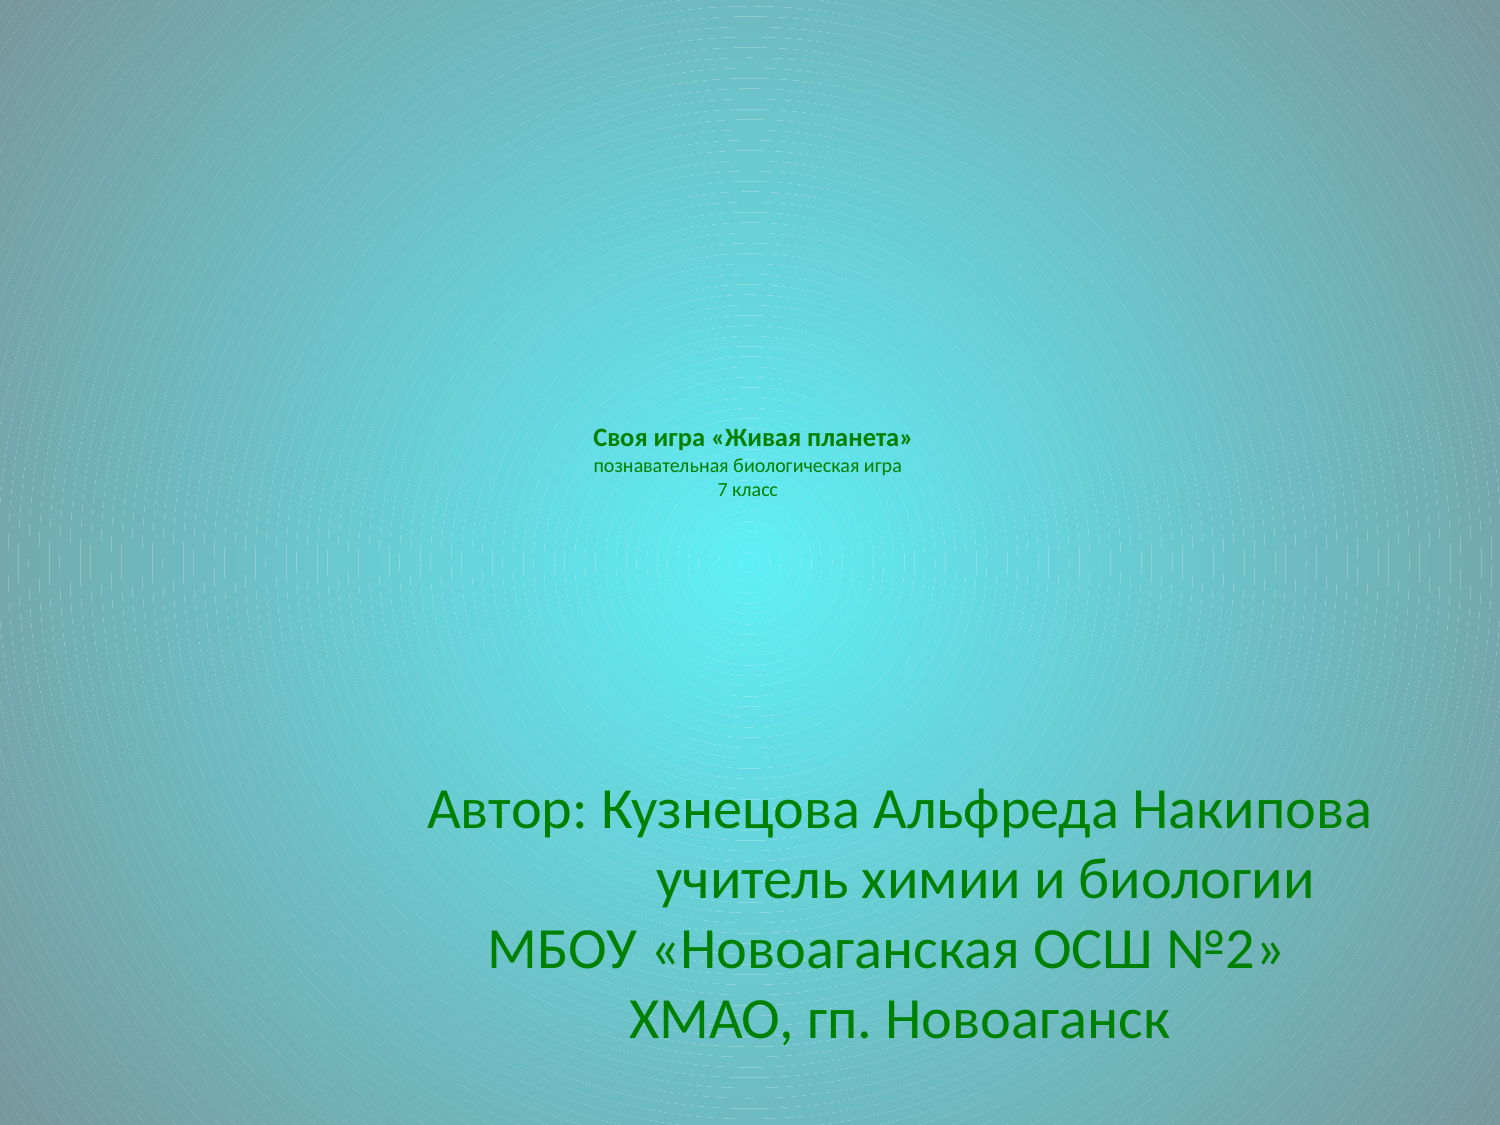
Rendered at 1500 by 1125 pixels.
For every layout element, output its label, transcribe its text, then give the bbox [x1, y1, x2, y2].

title Своя игра «Живая планета» познавательная биологическая игра 7 класс [112, 349, 1388, 591]
subtitle Автор: Кузнецова Альфреда Накипова учитель химии и биологии МБОУ «Новоаганская ОСШ №2» ХМАО, гп. Новоаганск [375, 762, 1425, 1050]
